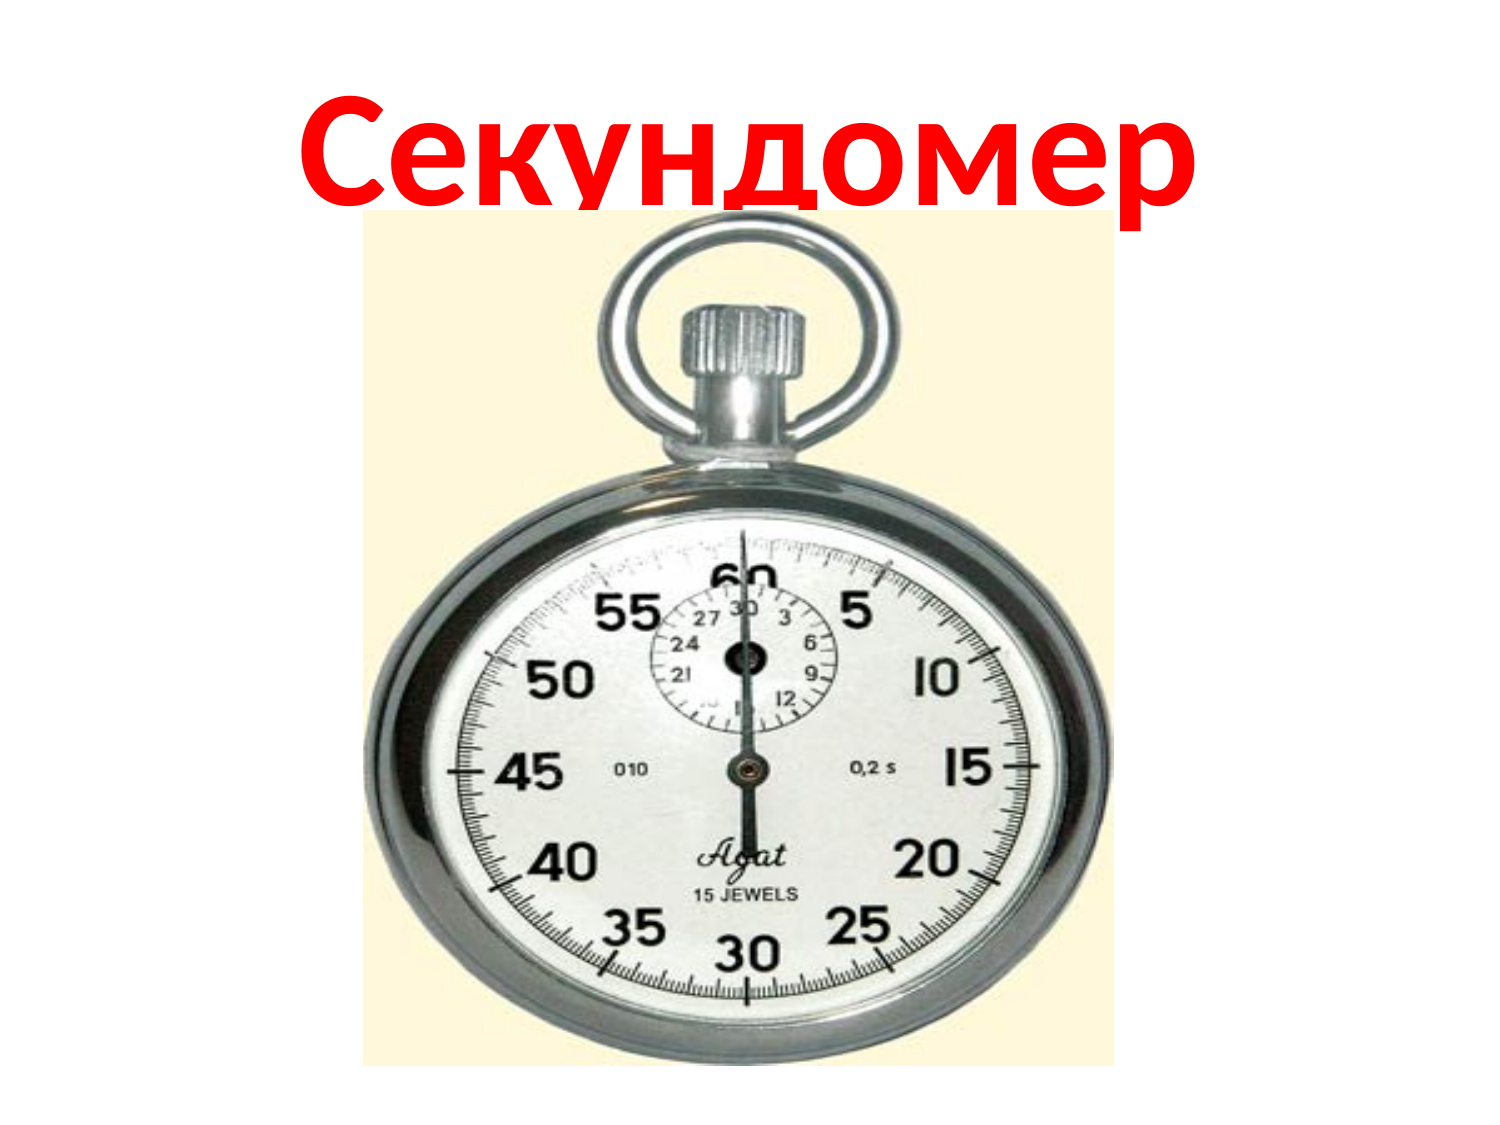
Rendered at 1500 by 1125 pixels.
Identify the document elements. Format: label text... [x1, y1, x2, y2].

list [362, 210, 1114, 1067]
title Секундомер [75, 45, 1425, 233]
